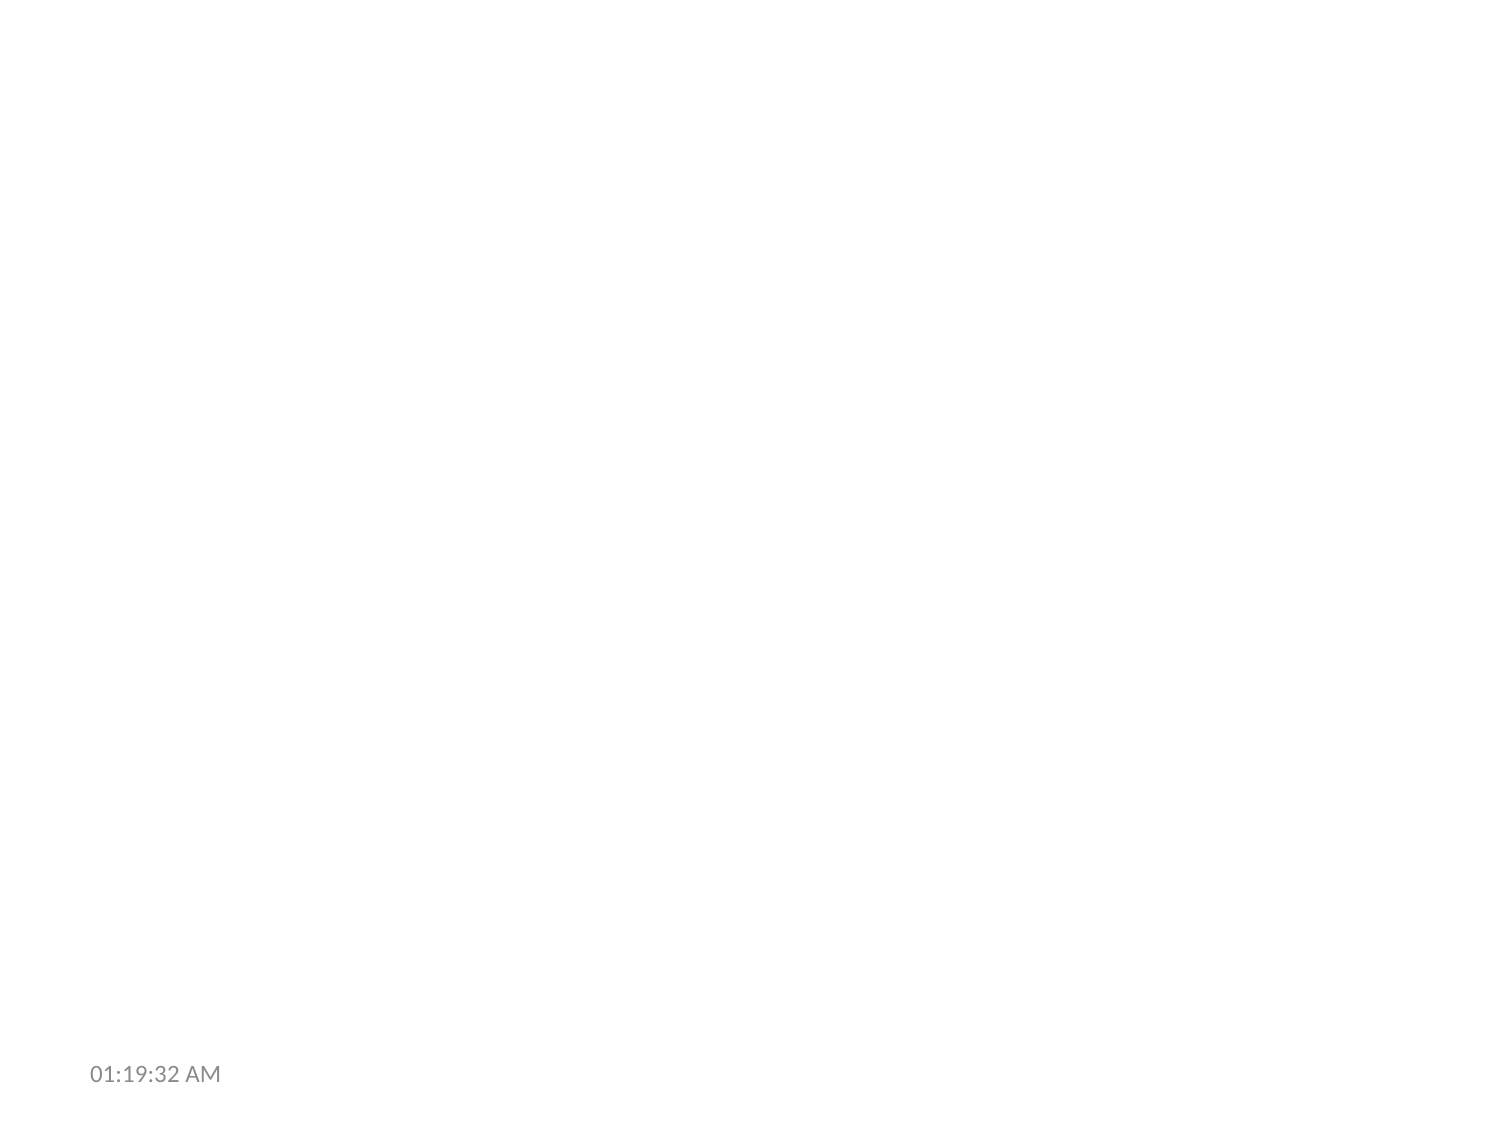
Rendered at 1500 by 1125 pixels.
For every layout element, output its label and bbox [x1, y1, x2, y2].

slide_number [75, 1042, 425, 1103]
